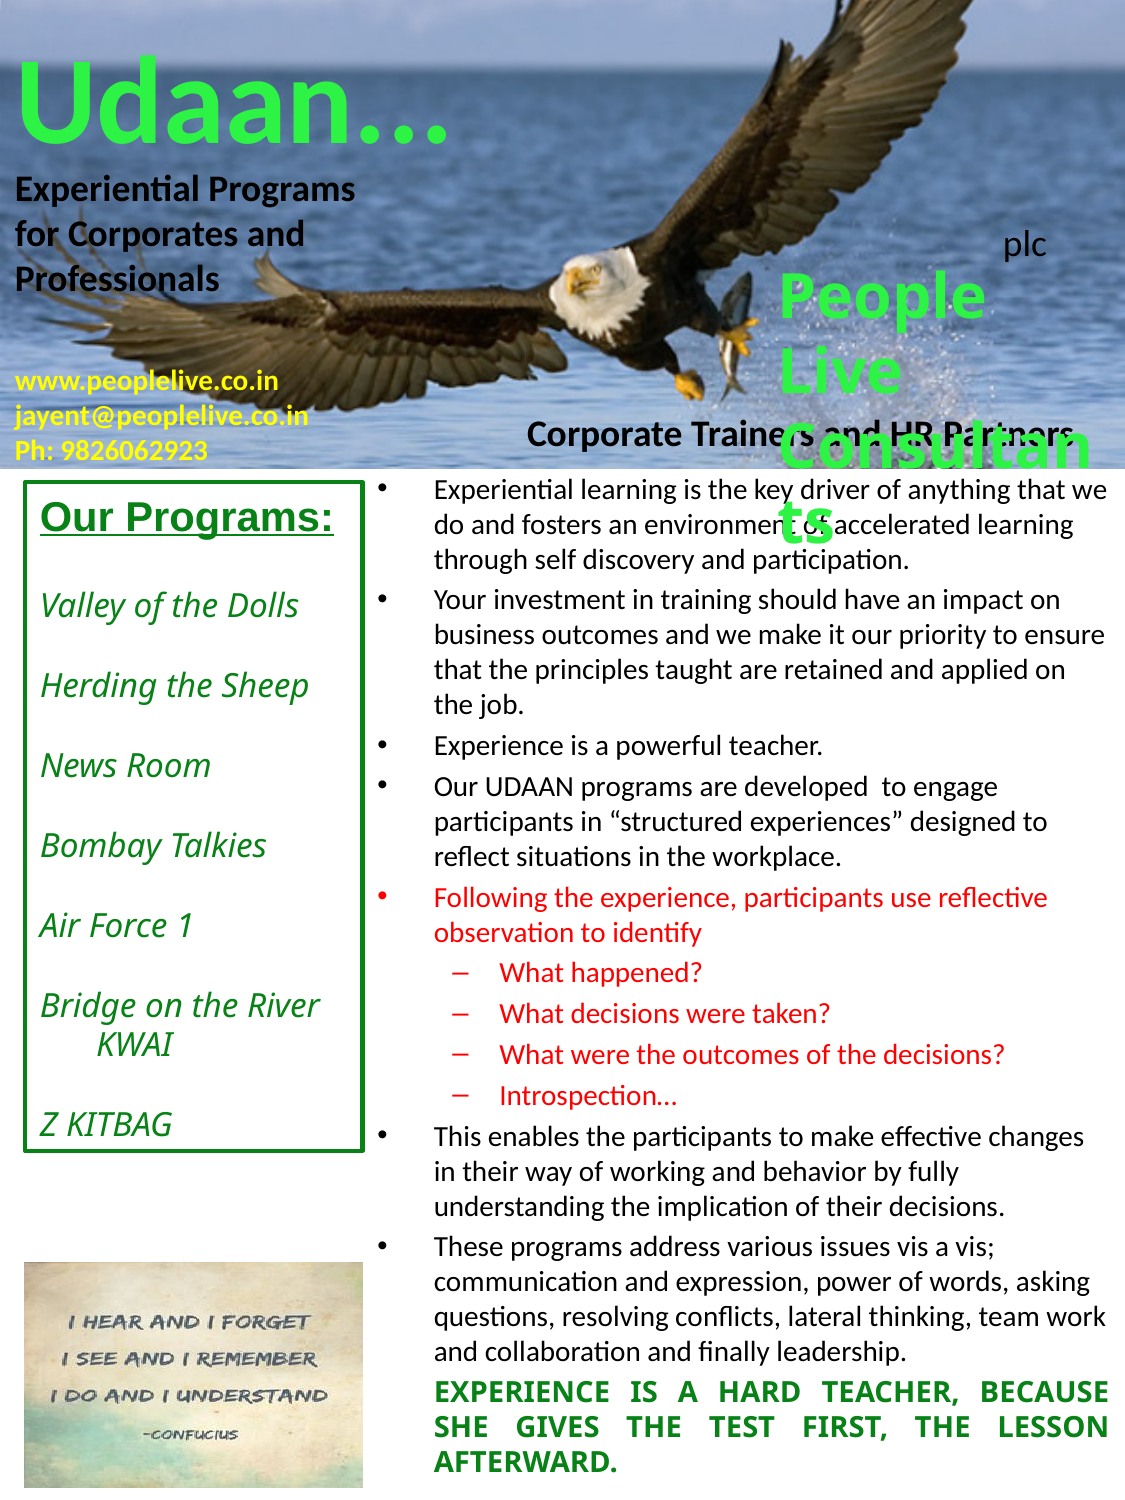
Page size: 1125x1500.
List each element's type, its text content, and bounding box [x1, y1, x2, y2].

text_box Our Programs: Valley of the Dolls Herding the Sheep News Room Bombay Talkies Air Force 1 Bridge on the River KWAI Z KITBAG [24, 482, 363, 1151]
text_box People Live Consultants [762, 476, 1125, 564]
list Experiential learning is the key driver of anything that we do and fosters an environment of accelerated learning through self discovery and participation. Your investment in training should have an impact on business outcomes and we make it our priority to ensure that the principles taught are retained and applied on the job. Experience is a powerful teacher. Our UDAAN programs are developed to engage participants in “structured experiences” designed to reflect situations in the workplace. Following the experience, participants use reflective observation to identify What happened? What decisions were taken? What were the outcomes of the decisions? Introspection… This enables the participants to make effective changes in their way of working and behavior by fully understanding the implication of their decisions. These programs address various issues vis a vis; communication and expression, power of words, asking questions, resolving conflicts, lateral thinking, team work and collaboration and finally leadership. EXPERIENCE IS A HARD TEACHER, BECAUSE SHE GIVES THE TEST FIRST, THE LESSON AFTERWARD. [362, 478, 1125, 1500]
picture [24, 1262, 363, 1488]
picture [0, 0, 1125, 469]
